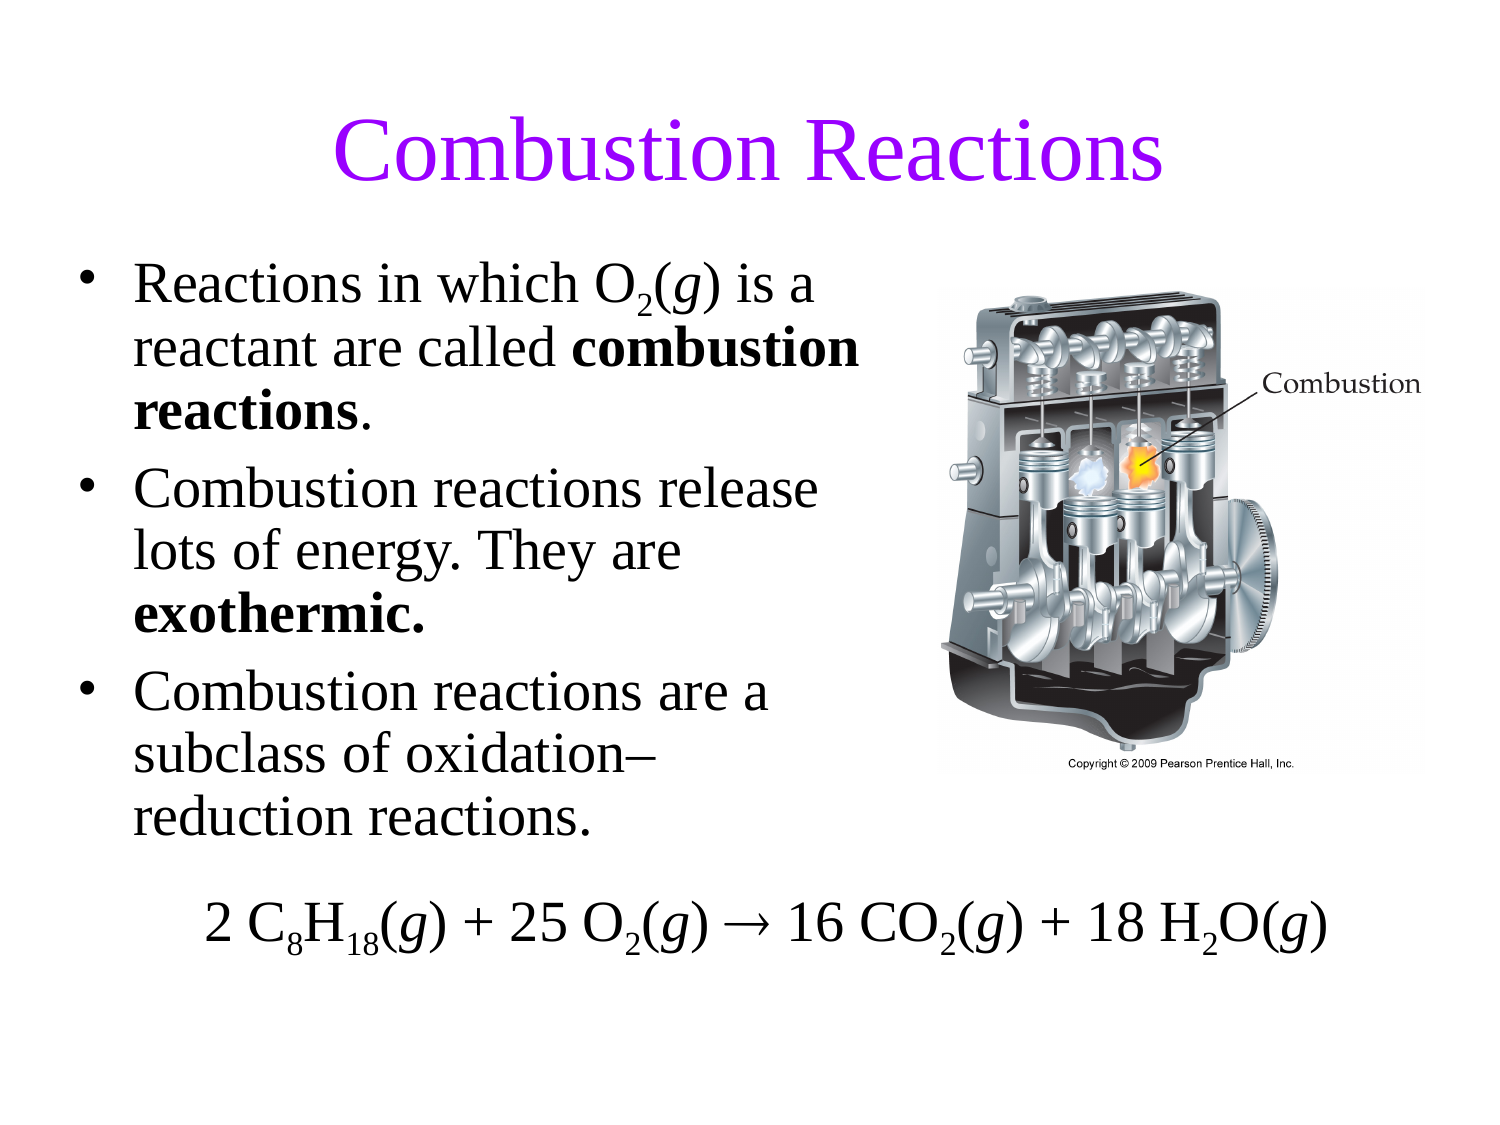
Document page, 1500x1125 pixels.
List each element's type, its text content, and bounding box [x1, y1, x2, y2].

text_box Reactions in which O2(g) is a reactant are called combustion reactions. Combustion reactions release lots of energy. They are exothermic. Combustion reactions are a subclass of oxidation–reduction reactions. [62, 237, 888, 863]
text_box 2 C8H18(g) + 25 O2(g)  16 CO2(g) + 18 H2O(g) [189, 875, 1344, 971]
picture [937, 287, 1426, 774]
text_box Combustion Reactions [112, 49, 1388, 238]
